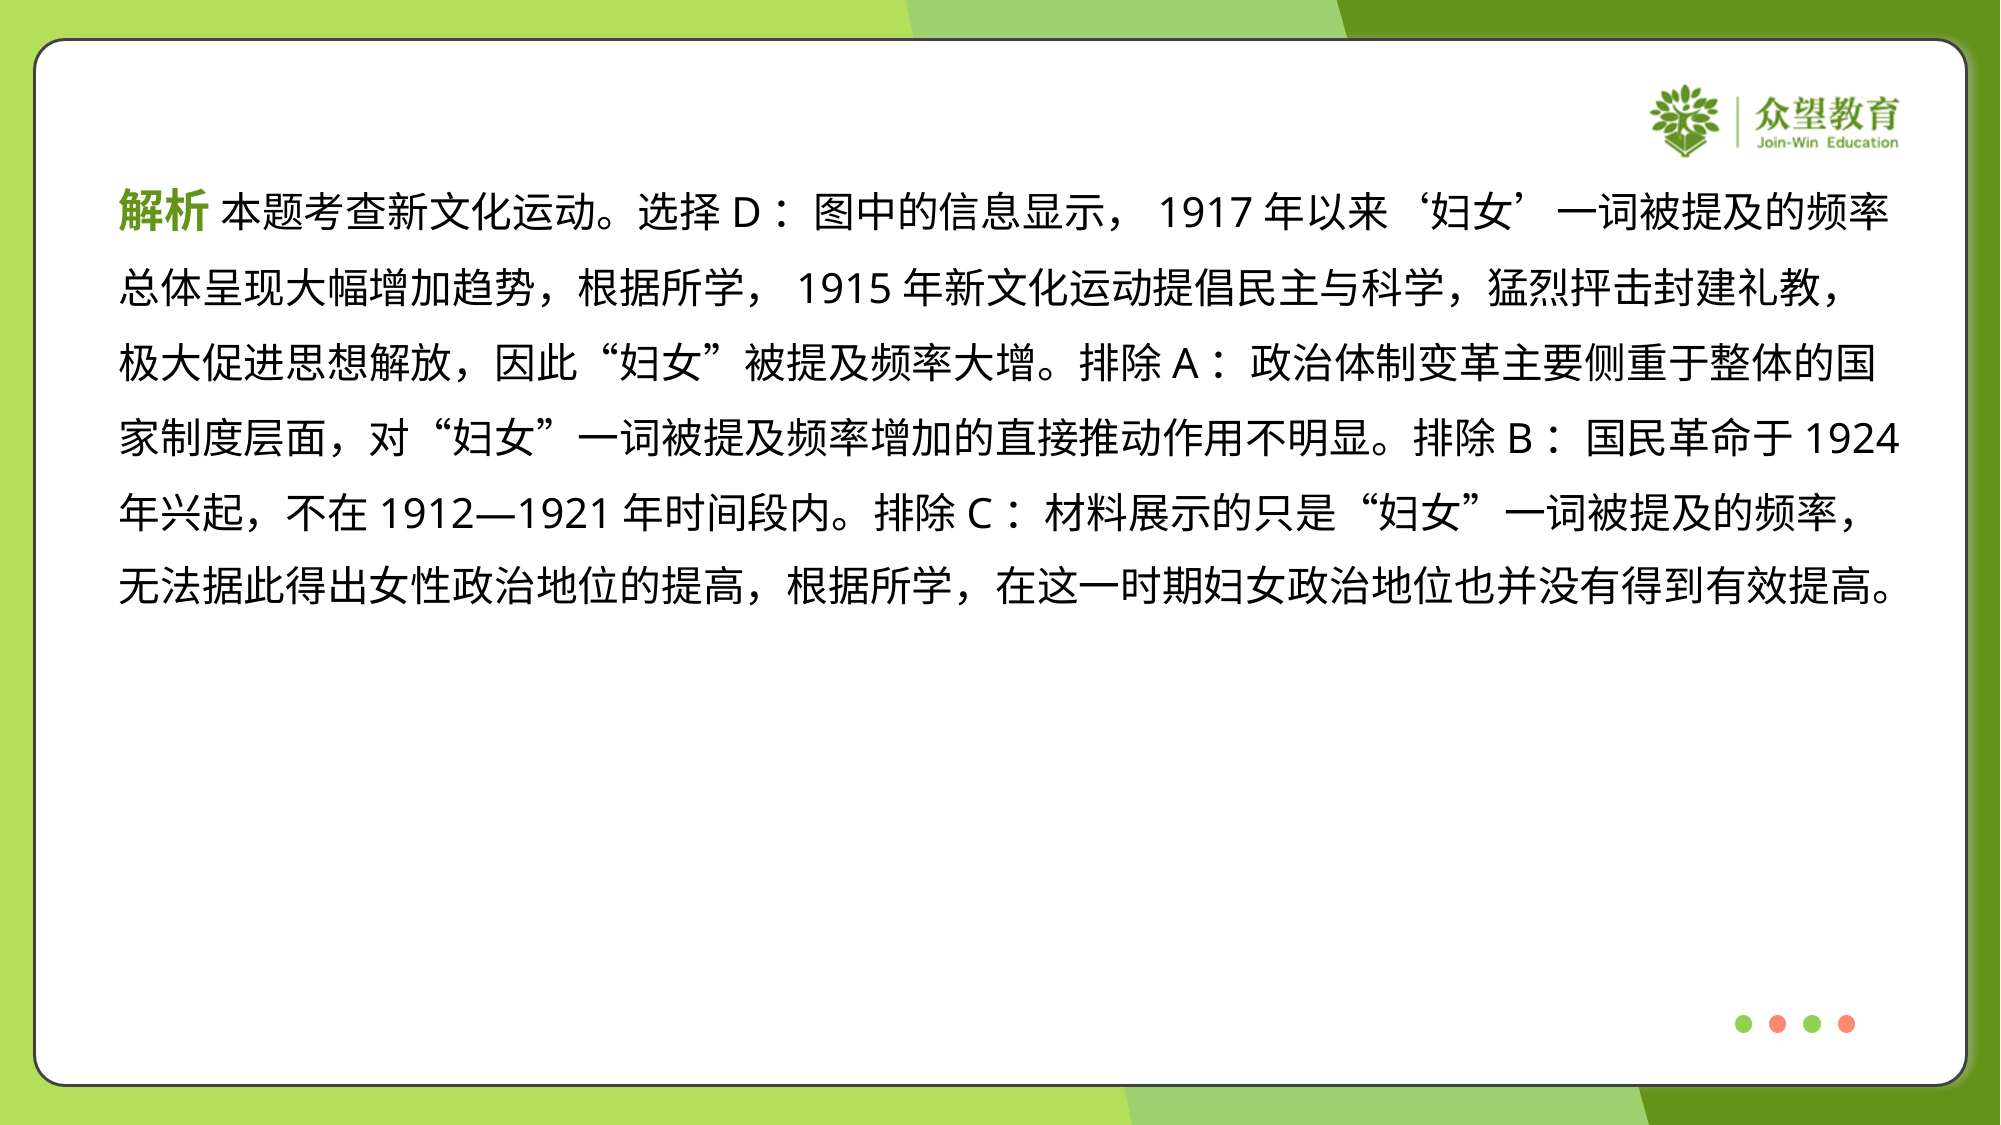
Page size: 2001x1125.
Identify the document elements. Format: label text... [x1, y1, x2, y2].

picture [0, 0, 2000, 1125]
text_box 解析 本题考查新文化运动。选择D：图中的信息显示，1917年以来‘妇女’一词被提及的频率 总体呈现大幅增加趋势，根据所学，1915年新文化运动提倡民主与科学，猛烈抨击封建礼教， 极大促进思想解放，因此“妇女”被提及频率大增。排除A：政治体制变革主要侧重于整体的国 家制度层面，对“妇女”一词被提及频率增加的直接推动作用不明显。排除B：国民革命于1924 年兴起，不在1912—1921年时间段内。排除C：材料展示的只是“妇女”一词被提及的频率， 无法据此得出女性政治地位的提高，根据所学，在这一时期妇女政治地位也并没有得到有效提高。 [118, 159, 1883, 602]
